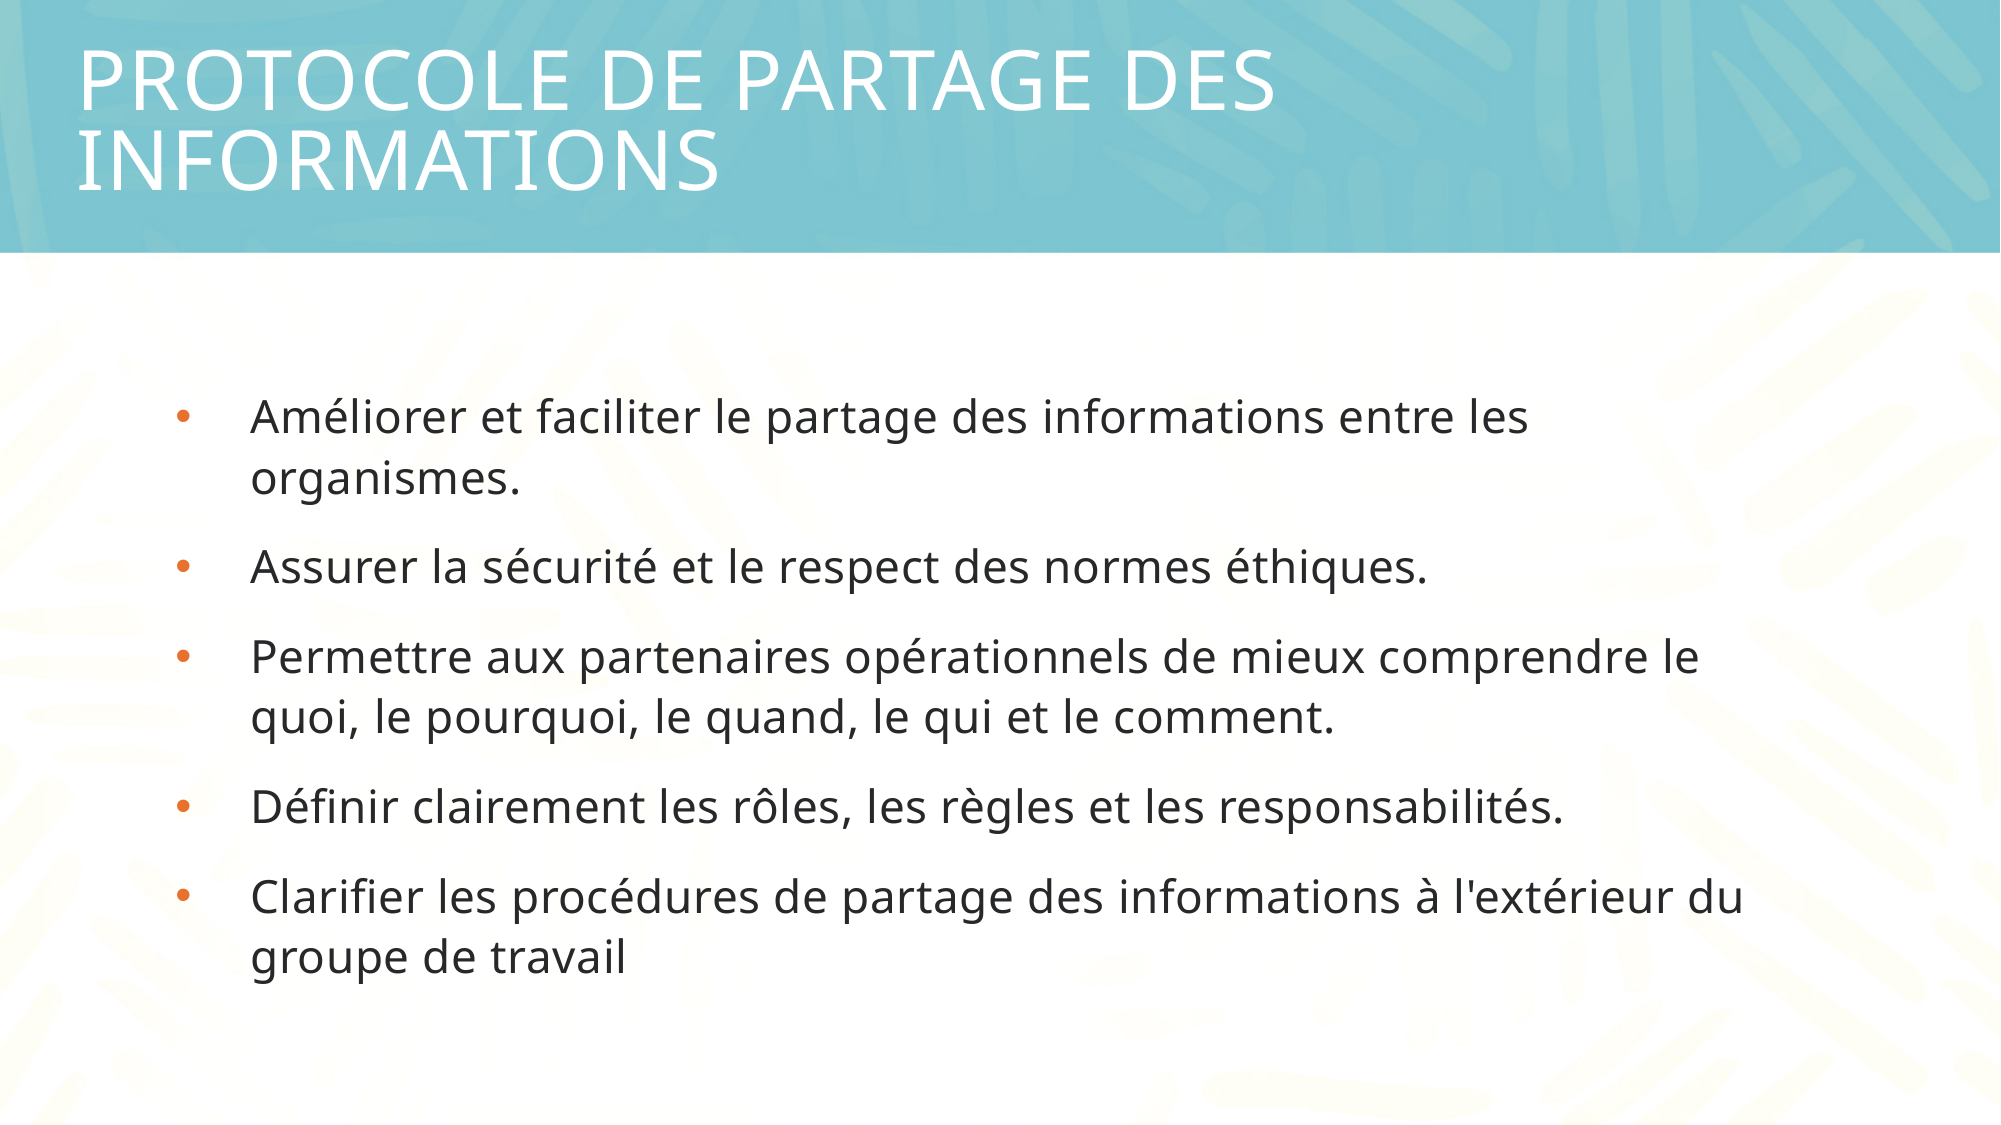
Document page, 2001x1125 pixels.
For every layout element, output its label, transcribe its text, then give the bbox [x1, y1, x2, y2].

list Améliorer et faciliter le partage des informations entre les organismes. Assurer la sécurité et le respect des normes éthiques. Permettre aux partenaires opérationnels de mieux comprendre le quoi, le pourquoi, le quand, le qui et le comment. Définir clairement les rôles, les règles et les responsabilités. Clarifier les procédures de partage des informations à l'extérieur du groupe de travail [167, 374, 1763, 1036]
picture [0, 0, 2000, 1125]
title Protocole de partage des informations [61, 33, 1938, 220]
